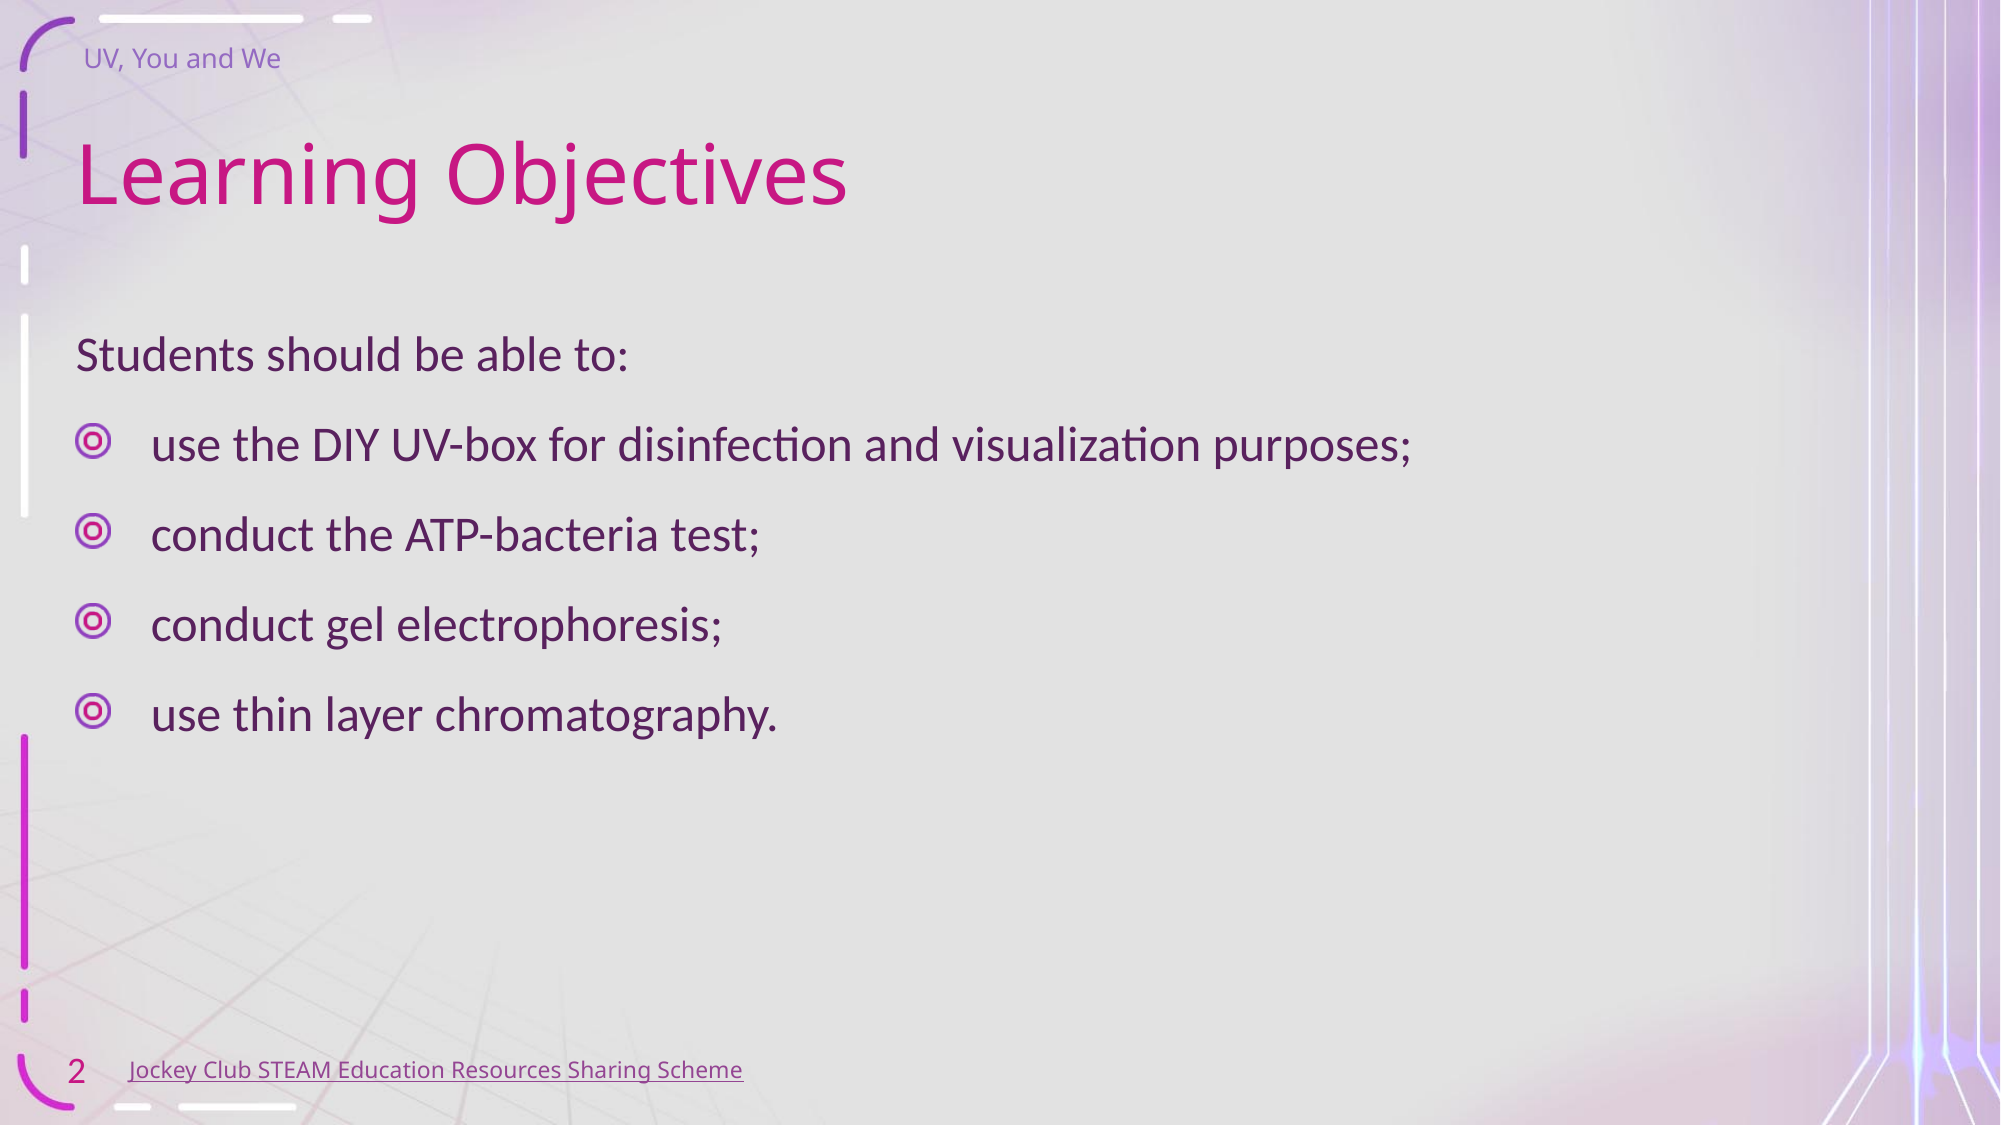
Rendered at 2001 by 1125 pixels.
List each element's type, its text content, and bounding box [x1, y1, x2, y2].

picture [0, 0, 2001, 1125]
title Learning Objectives [61, 63, 1571, 279]
list Students should be able to: use the DIY UV-box for disinfection and visualization purposes; conduct the ATP-bacteria test; conduct gel electrophoresis; use thin layer chromatography. [61, 284, 1862, 1043]
